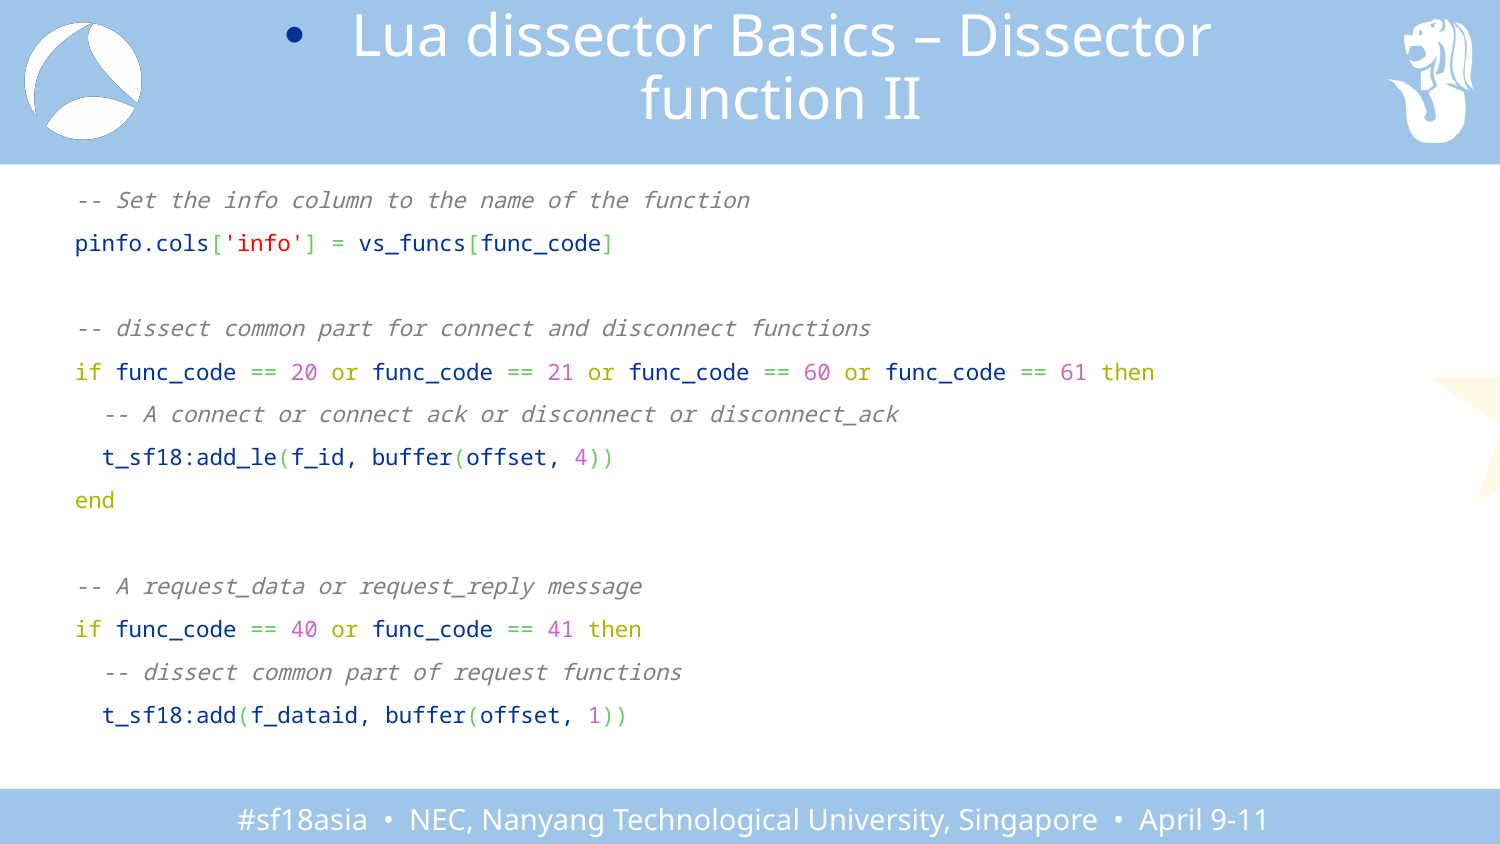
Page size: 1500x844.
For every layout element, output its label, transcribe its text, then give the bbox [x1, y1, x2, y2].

picture [1387, 19, 1473, 143]
picture [24, 22, 142, 140]
list Lua dissector Basics – Dissector function II [147, 0, 1341, 139]
list -- Set the info column to the name of the function pinfo.cols['info'] = vs_funcs[func_code] -- dissect common part for connect and disconnect functions if func_code == 20 or func_code == 21 or func_code == 60 or func_code == 61 then -- A connect or connect ack or disconnect or disconnect_ack t_sf18:add_le(f_id, buffer(offset, 4)) end -- A request_data or request_reply message if func_code == 40 or func_code == 41 then -- dissect common part of request functions t_sf18:add(f_dataid, buffer(offset, 1)) [5, 173, 1500, 788]
